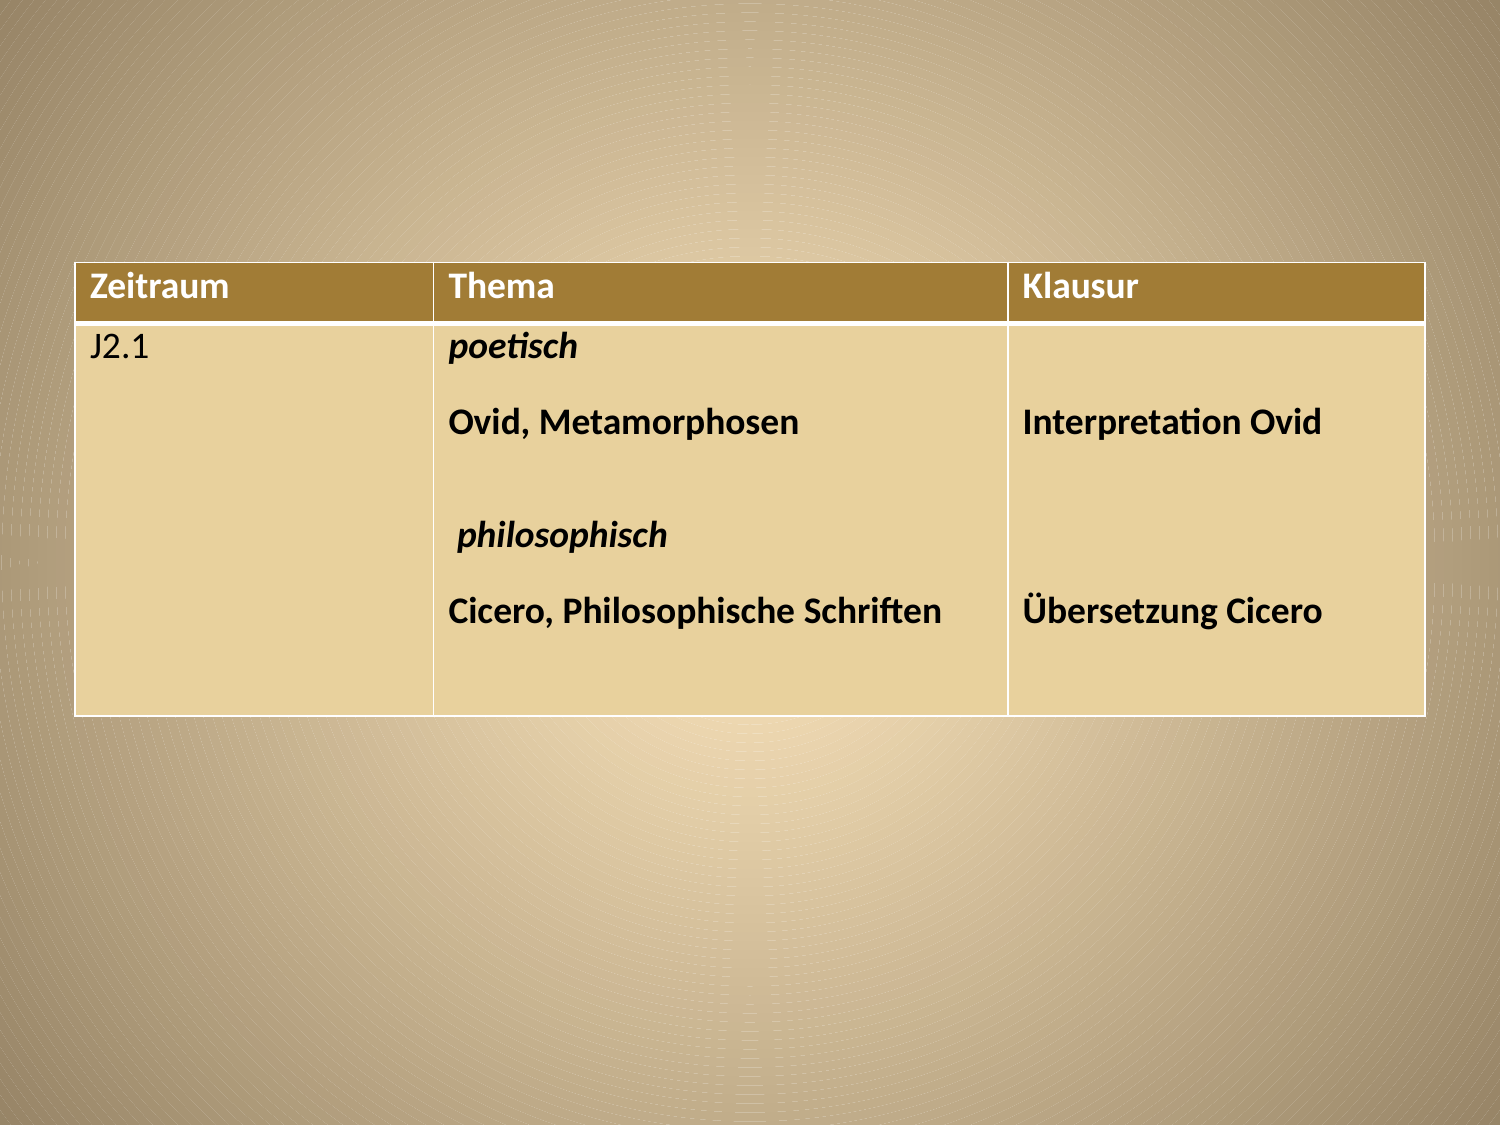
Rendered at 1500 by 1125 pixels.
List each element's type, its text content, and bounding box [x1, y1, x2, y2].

table_cell Interpretation Ovid Übersetzung Cicero [1009, 326, 1424, 715]
table_header Klausur [1009, 263, 1424, 321]
table_cell J2.1 [76, 326, 433, 715]
table_cell poetisch Ovid, Metamorphosen philosophisch Cicero, Philosophische Schriften [434, 326, 1007, 715]
table_header Zeitraum [76, 263, 433, 321]
table_header Thema [434, 263, 1007, 321]
